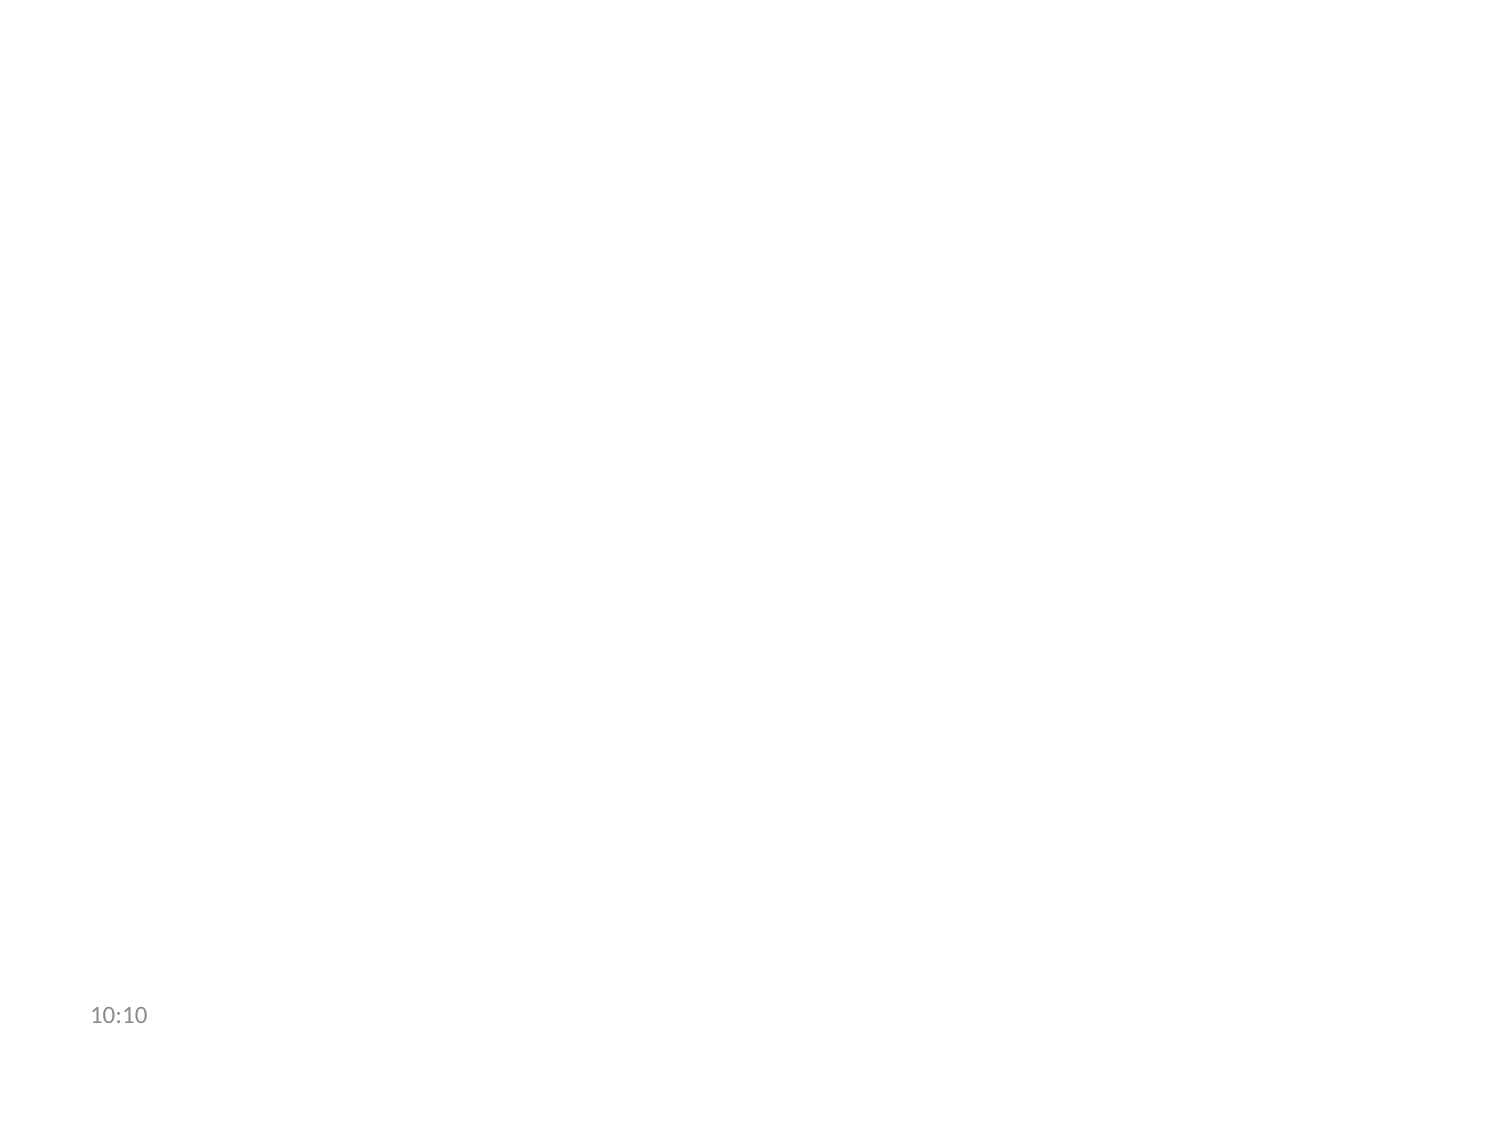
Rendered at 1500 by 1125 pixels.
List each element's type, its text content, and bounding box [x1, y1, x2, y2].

text_box 15:35 [75, 983, 425, 1044]
